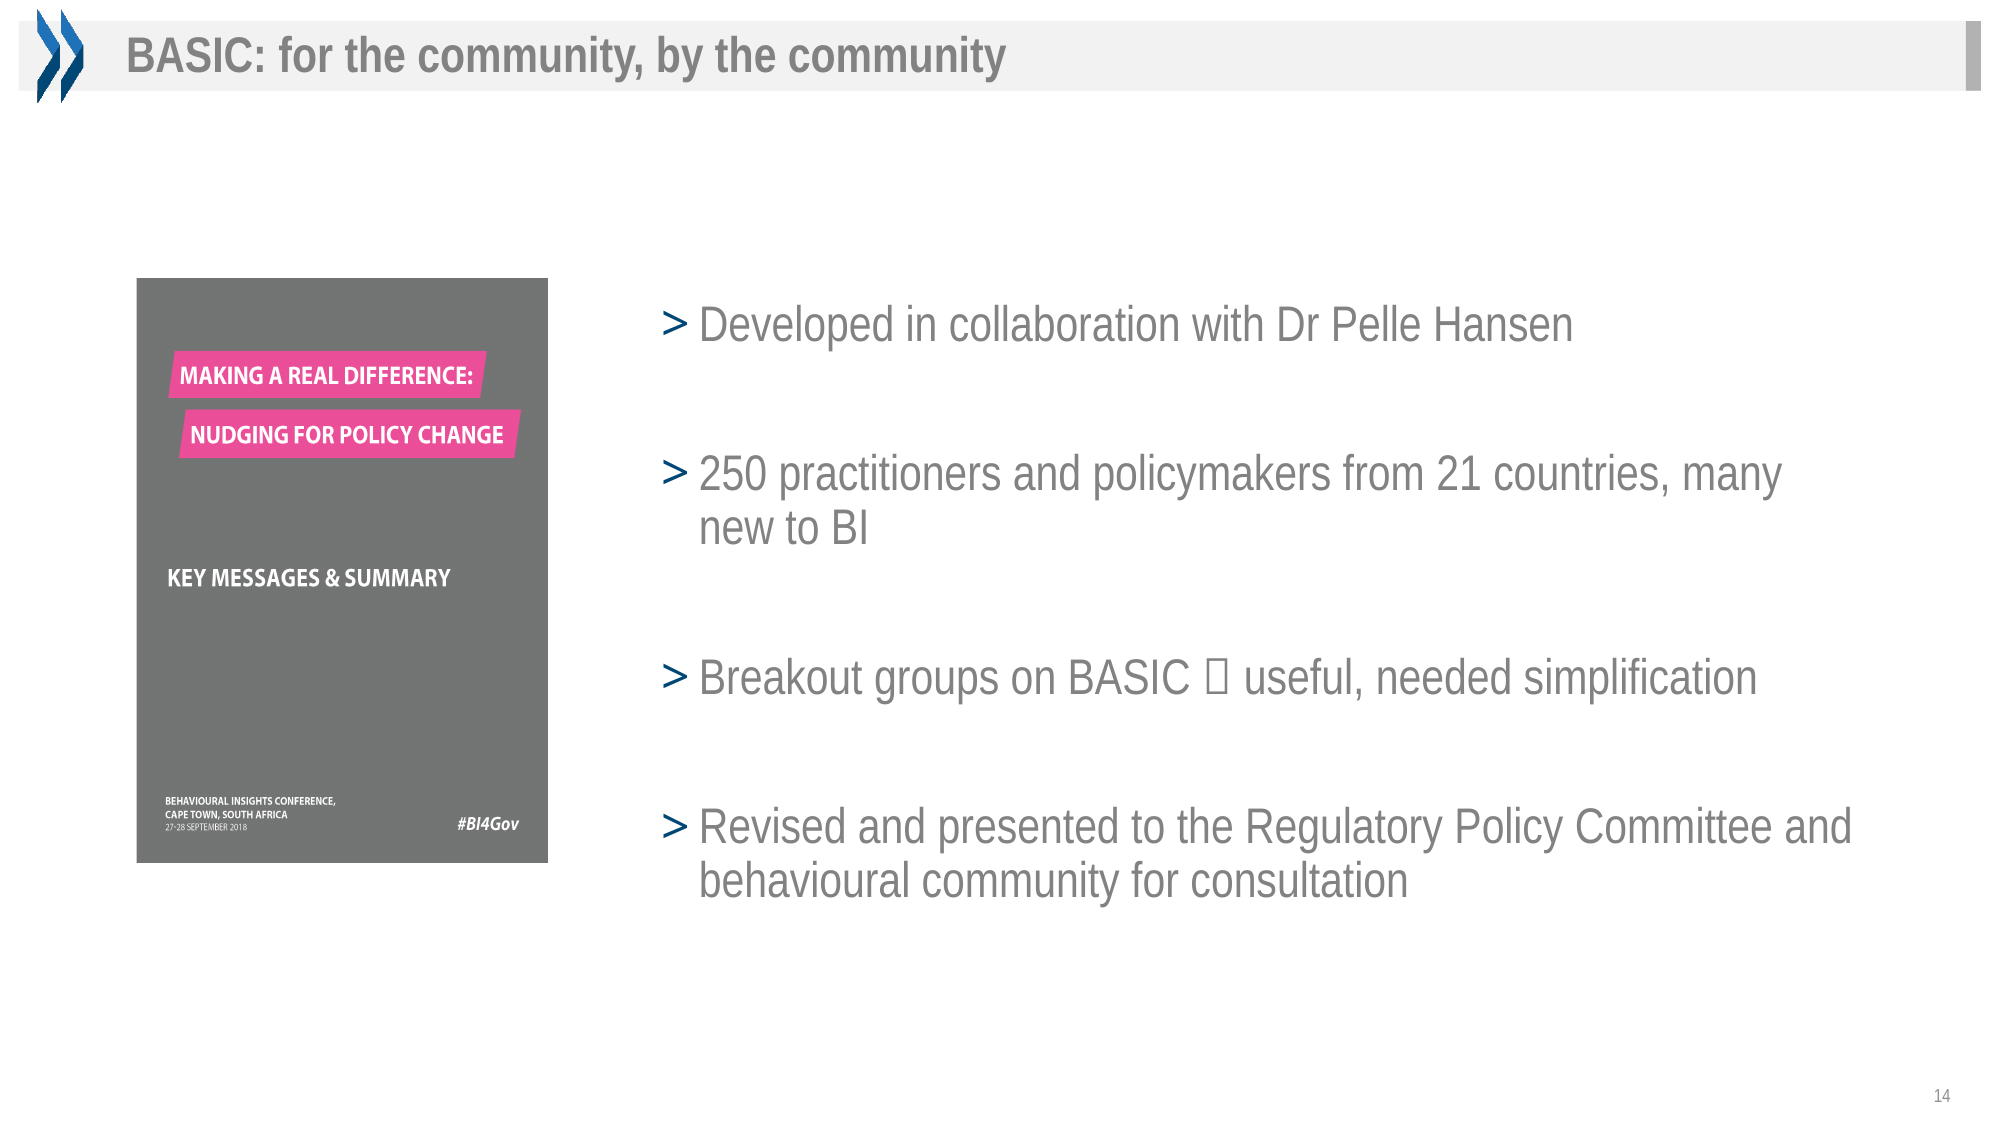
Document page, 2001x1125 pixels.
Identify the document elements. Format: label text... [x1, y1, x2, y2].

list BASIC: for the community, by the community [111, 22, 1967, 91]
picture [136, 278, 548, 863]
picture [26, 5, 90, 107]
slide_number 14 [1515, 1065, 1966, 1125]
list Developed in collaboration with Dr Pelle Hansen 250 practitioners and policymakers from 21 countries, many new to BI Breakout groups on BASIC  useful, needed simplification Revised and presented to the Regulatory Policy Committee and behavioural community for consultation [646, 204, 1883, 1002]
